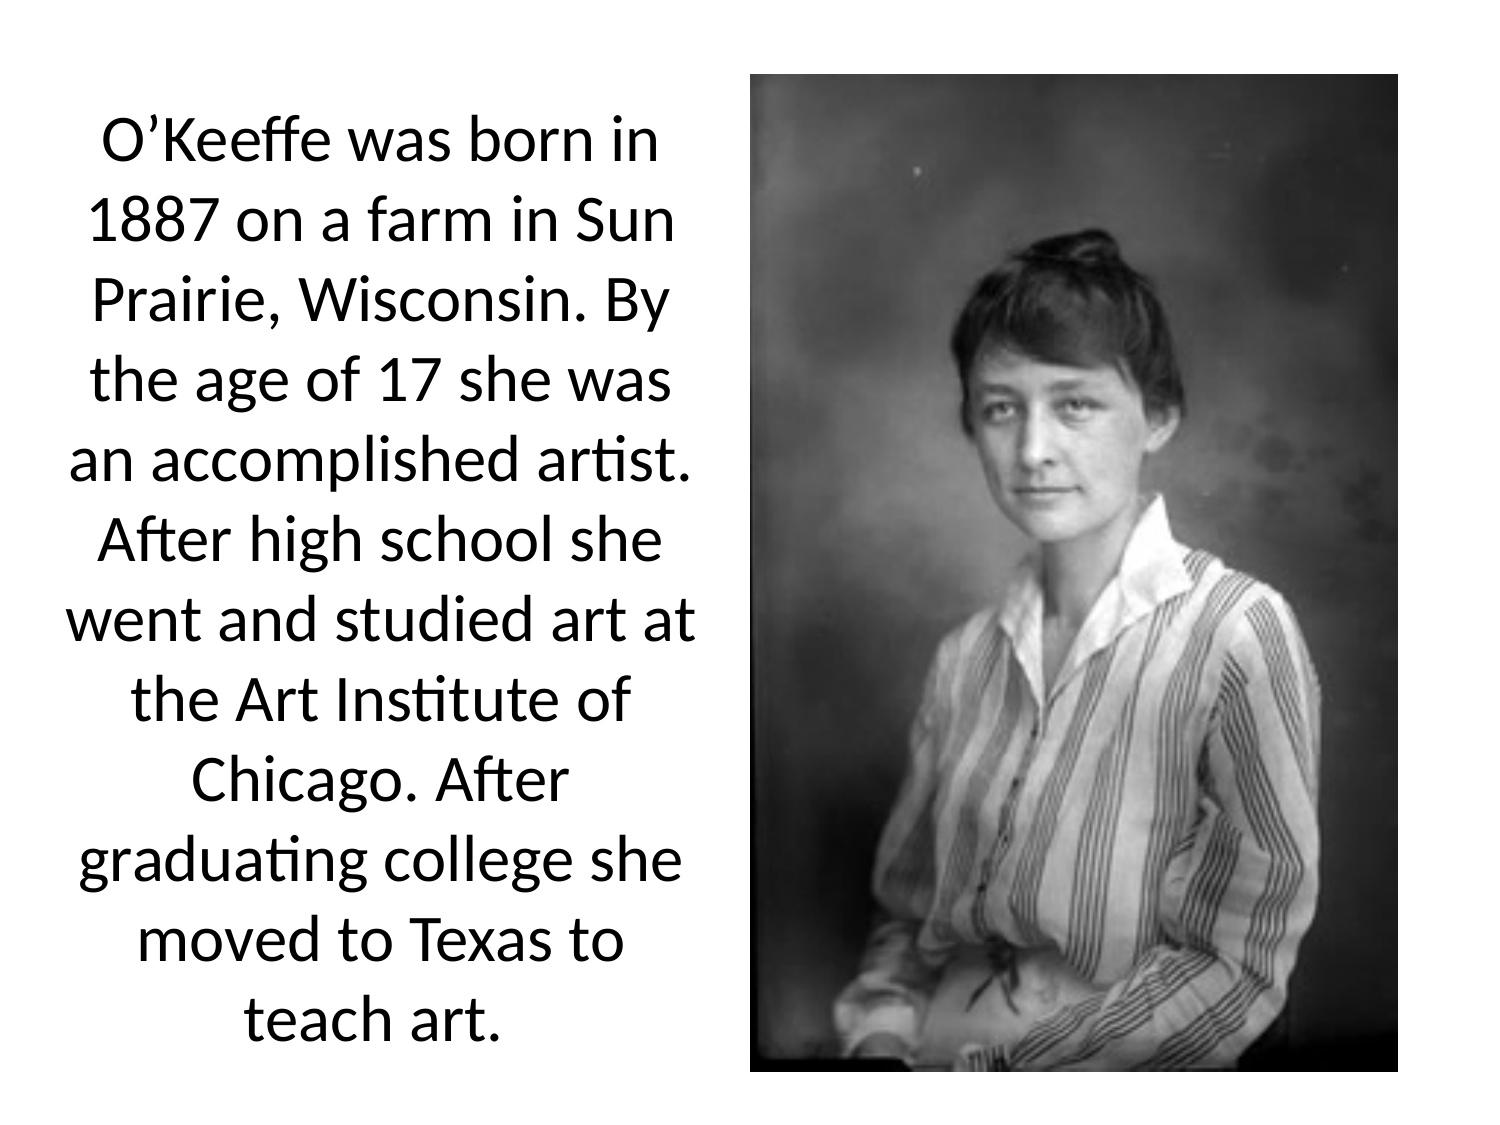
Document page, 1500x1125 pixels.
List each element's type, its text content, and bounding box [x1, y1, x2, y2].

picture [749, 74, 1399, 1072]
text_box O’Keeffe was born in 1887 on a farm in Sun Prairie, Wisconsin. By the age of 17 she was an accomplished artist. After high school she went and studied art at the Art Institute of Chicago. After graduating college she moved to Texas to teach art. [49, 87, 713, 1062]
